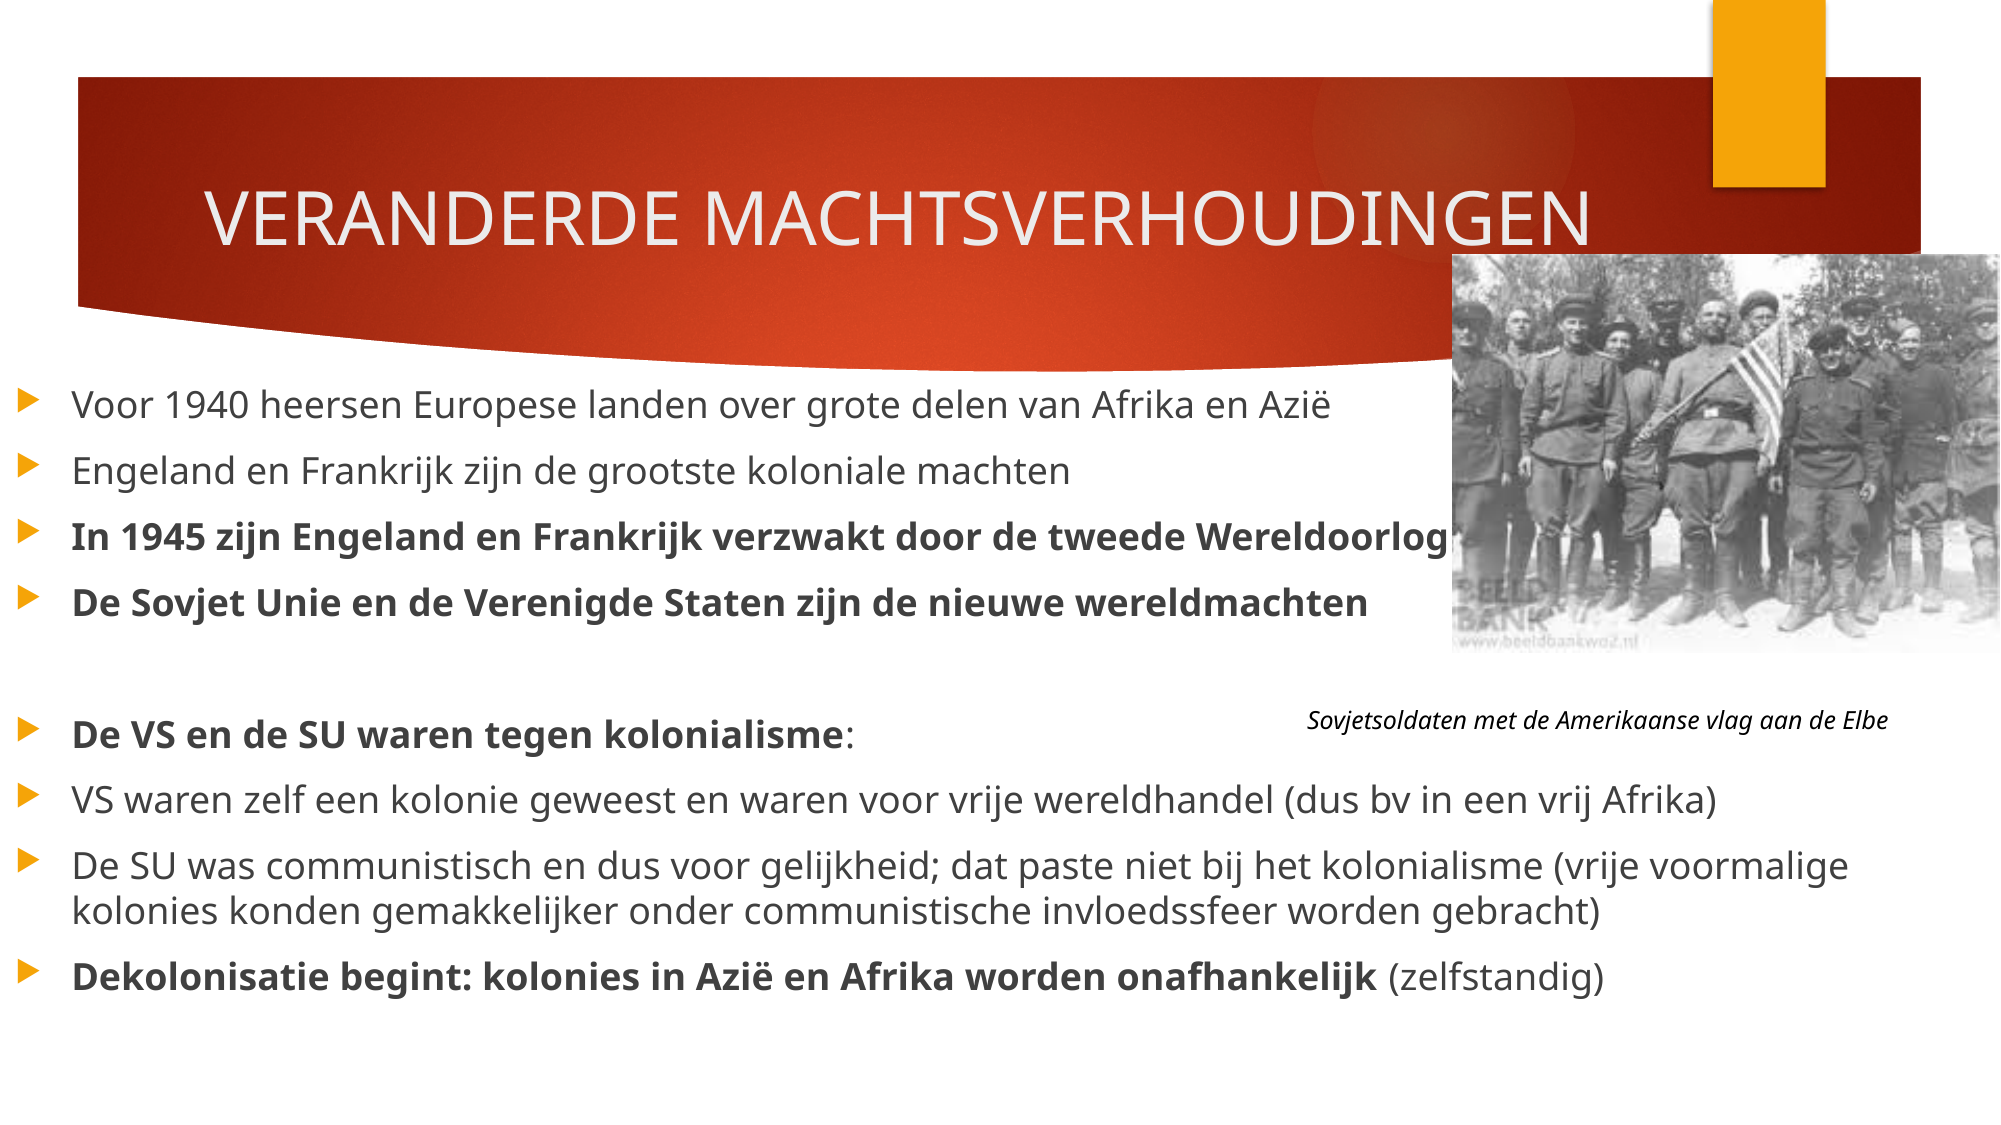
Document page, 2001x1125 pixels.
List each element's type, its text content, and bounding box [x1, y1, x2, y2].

list Voor 1940 heersen Europese landen over grote delen van Afrika en Azië Engeland en Frankrijk zijn de grootste koloniale machten In 1945 zijn Engeland en Frankrijk verzwakt door de tweede Wereldoorlog De Sovjet Unie en de Verenigde Staten zijn de nieuwe wereldmachten De VS en de SU waren tegen kolonialisme: VS waren zelf een kolonie geweest en waren voor vrije wereldhandel (dus bv in een vrij Afrika) De SU was communistisch en dus voor gelijkheid; dat paste niet bij het kolonialisme (vrije voormalige kolonies konden gemakkelijker onder communistische invloedssfeer worden gebracht) Dekolonisatie begint: kolonies in Azië en Afrika worden onafhankelijk (zelfstandig) [0, 373, 2000, 1125]
picture [1451, 254, 2000, 653]
title VERANDERDE MACHTSVERHOUDINGEN [189, 155, 1627, 275]
text_box Sovjetsoldaten met de Amerikaanse vlag aan de Elbe [1292, 697, 1980, 743]
